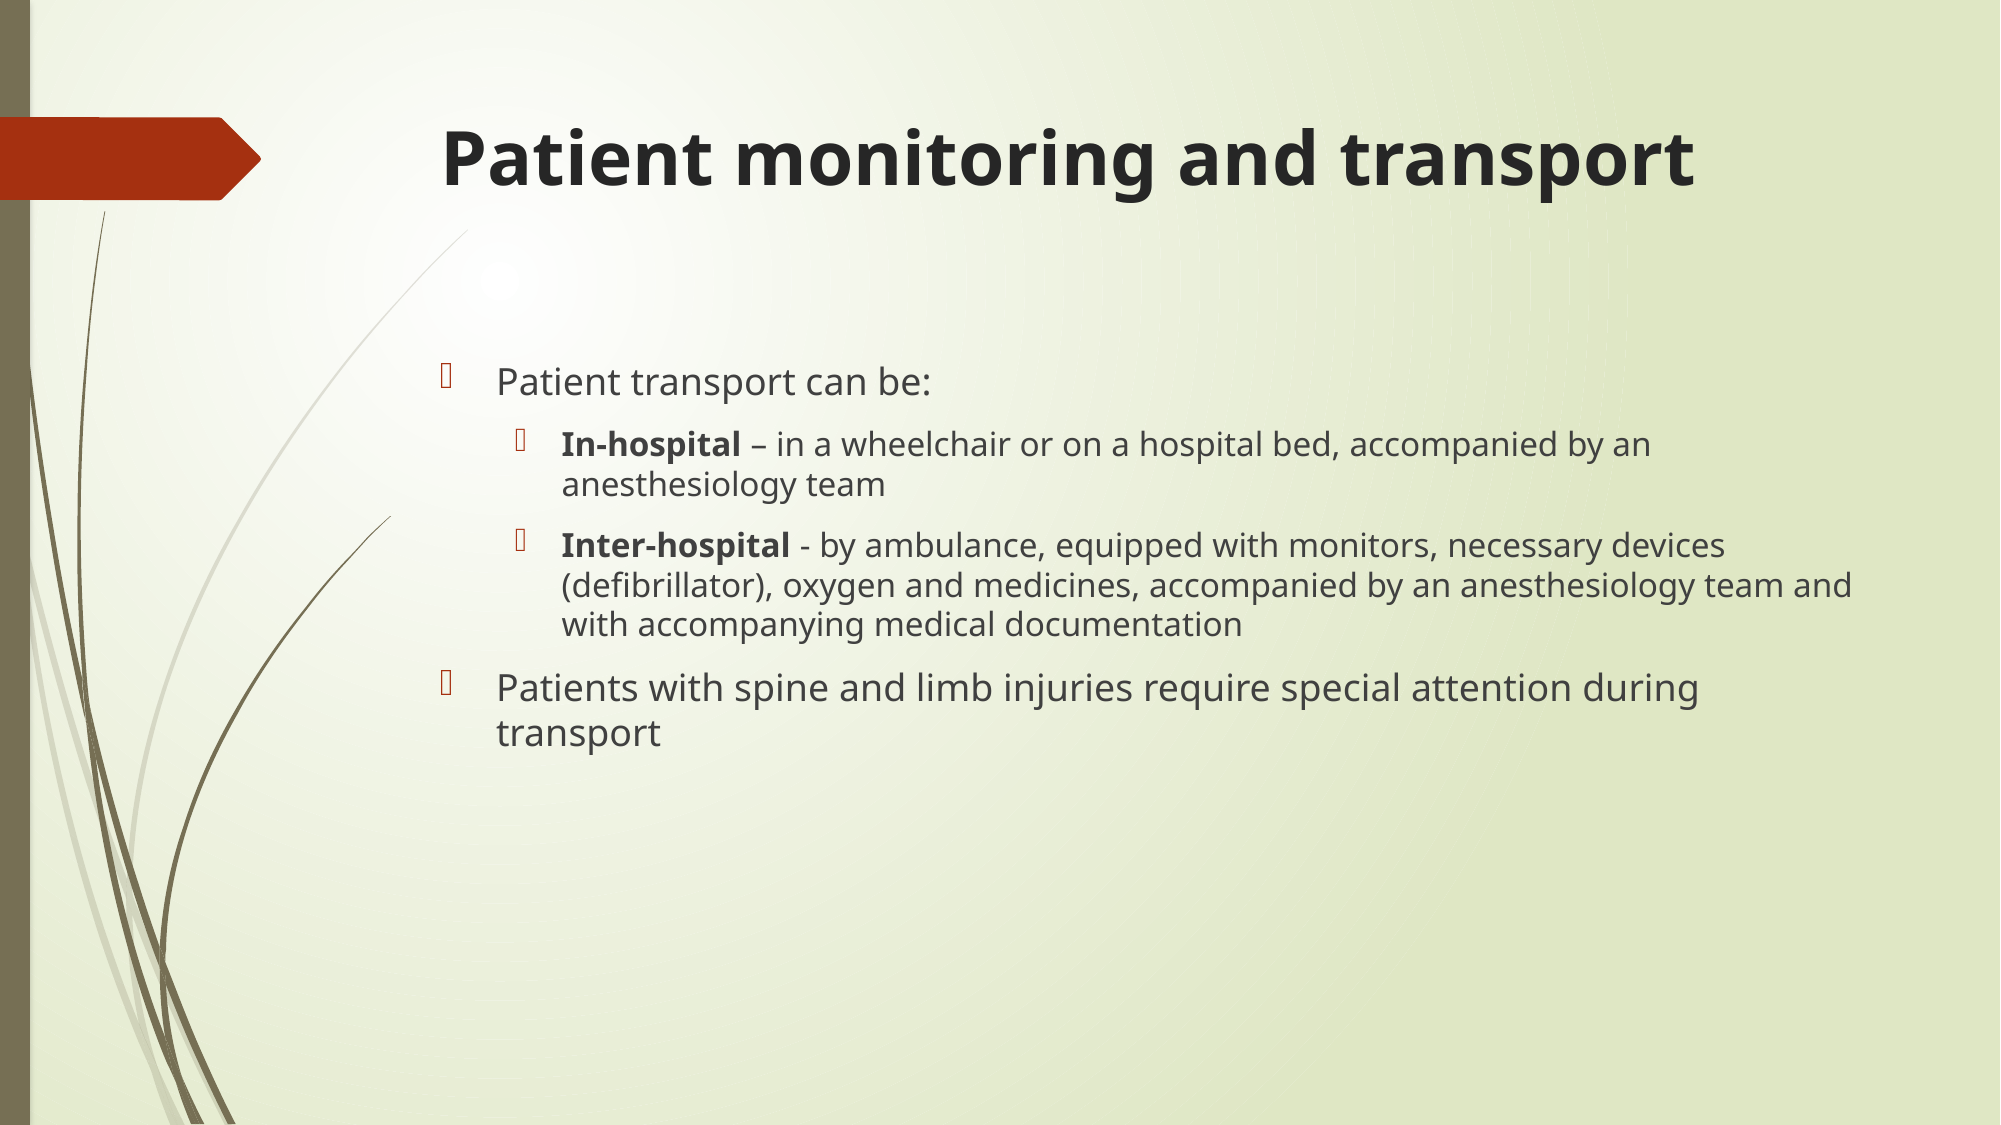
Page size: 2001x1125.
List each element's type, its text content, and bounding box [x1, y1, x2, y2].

title Patient monitoring and transport [425, 102, 1888, 313]
list Patient transport can be: In-hospital – in a wheelchair or on a hospital bed, accompanied by an anesthesiology team Inter-hospital - by ambulance, equipped with monitors, necessary devices (defibrillator), oxygen and medicines, accompanied by an anesthesiology team and with accompanying medical documentation Patients with spine and limb injuries require special attention during transport [424, 350, 1888, 970]
